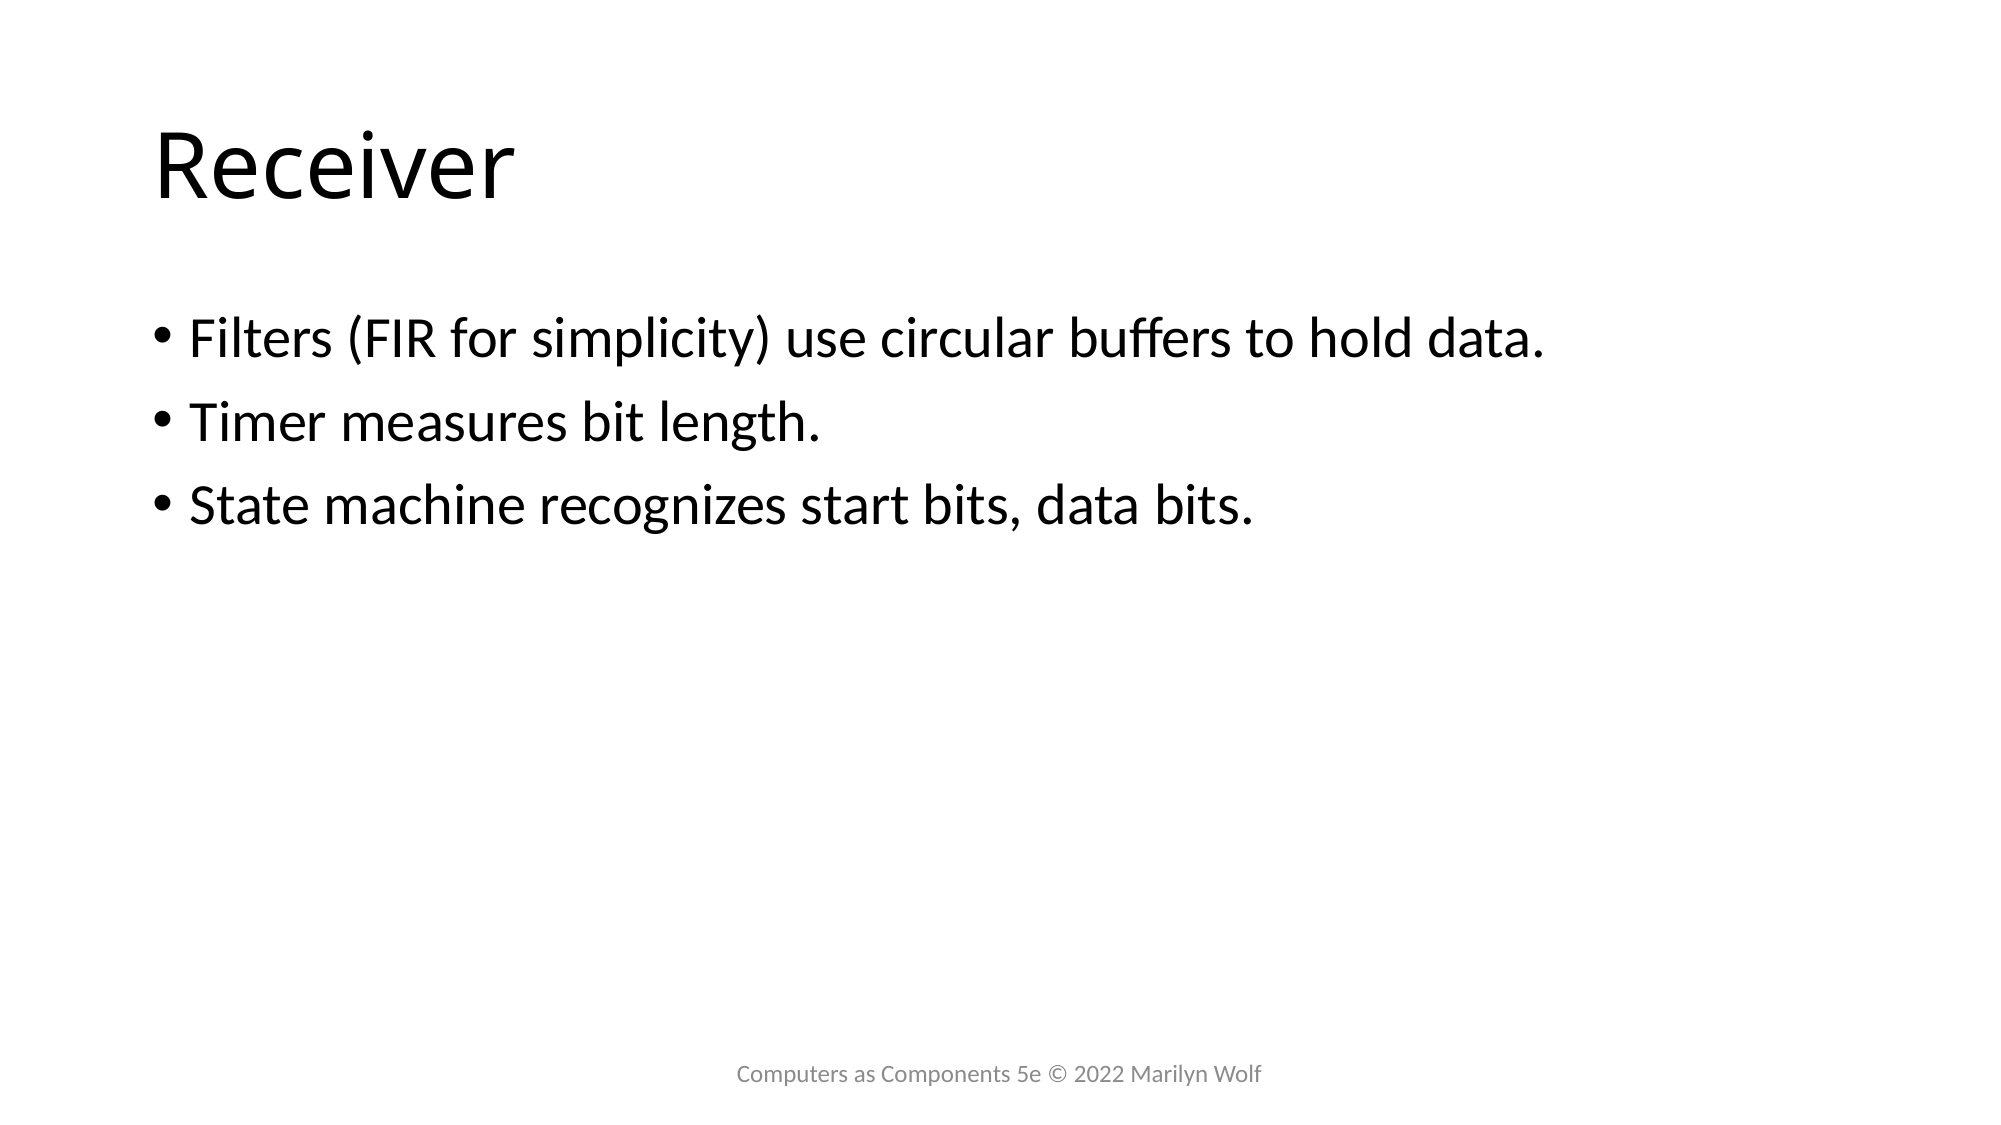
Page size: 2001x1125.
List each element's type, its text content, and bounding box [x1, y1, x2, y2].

list Filters (FIR for simplicity) use circular buffers to hold data. Timer measures bit length. State machine recognizes start bits, data bits. [137, 299, 1863, 1014]
footer Computers as Components 5e © 2022 Marilyn Wolf [662, 1042, 1338, 1103]
title Receiver [137, 59, 1863, 278]
